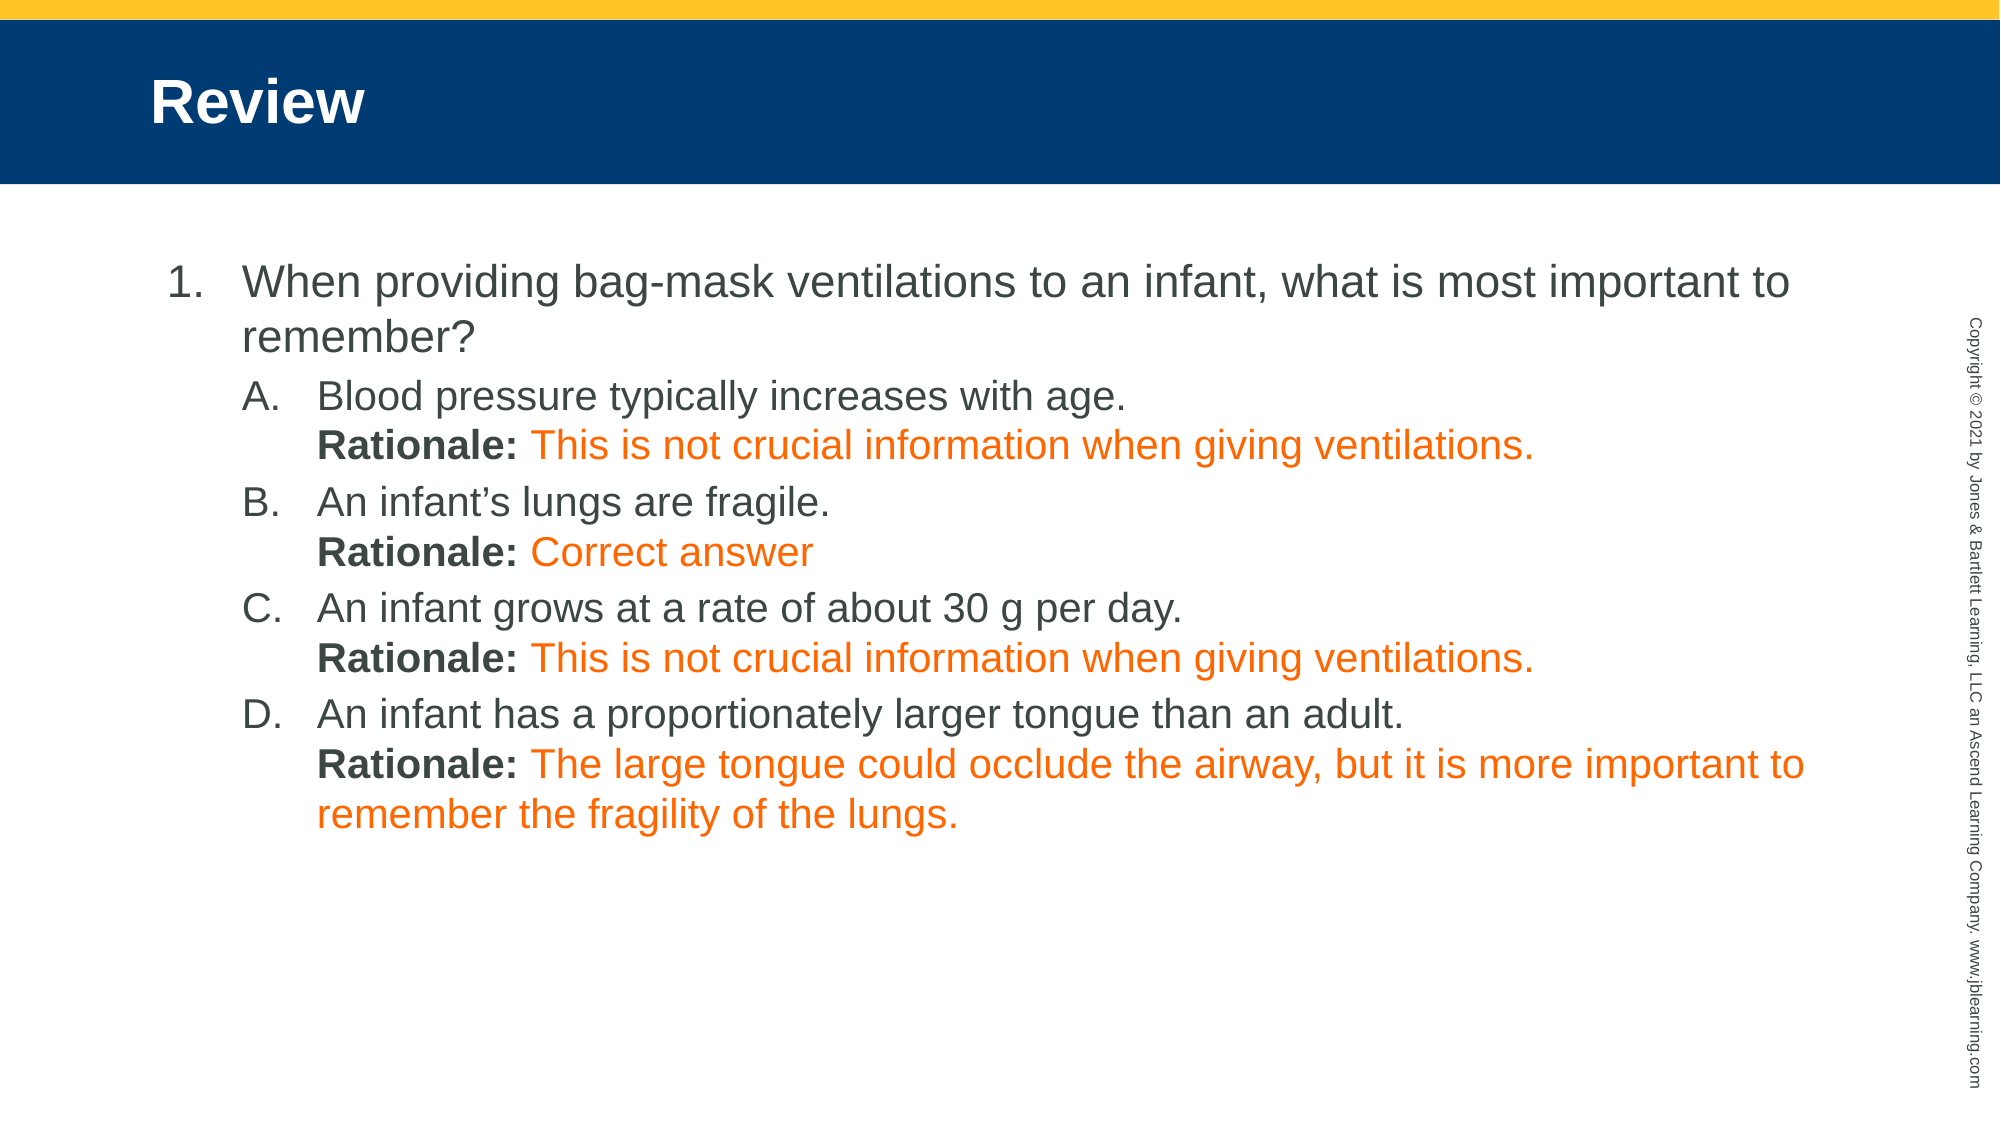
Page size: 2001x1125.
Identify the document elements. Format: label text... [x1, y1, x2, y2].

list When providing bag-mask ventilations to an infant, what is most important to remember? Blood pressure typically increases with age. Rationale: This is not crucial information when giving ventilations. An infant’s lungs are fragile. Rationale: Correct answer An infant grows at a rate of about 30 g per day. Rationale: This is not crucial information when giving ventilations. An infant has a proportionately larger tongue than an adult. Rationale: The large tongue could occlude the airway, but it is more important to remember the fragility of the lungs. [151, 244, 1840, 1016]
title Review [0, 19, 2000, 185]
